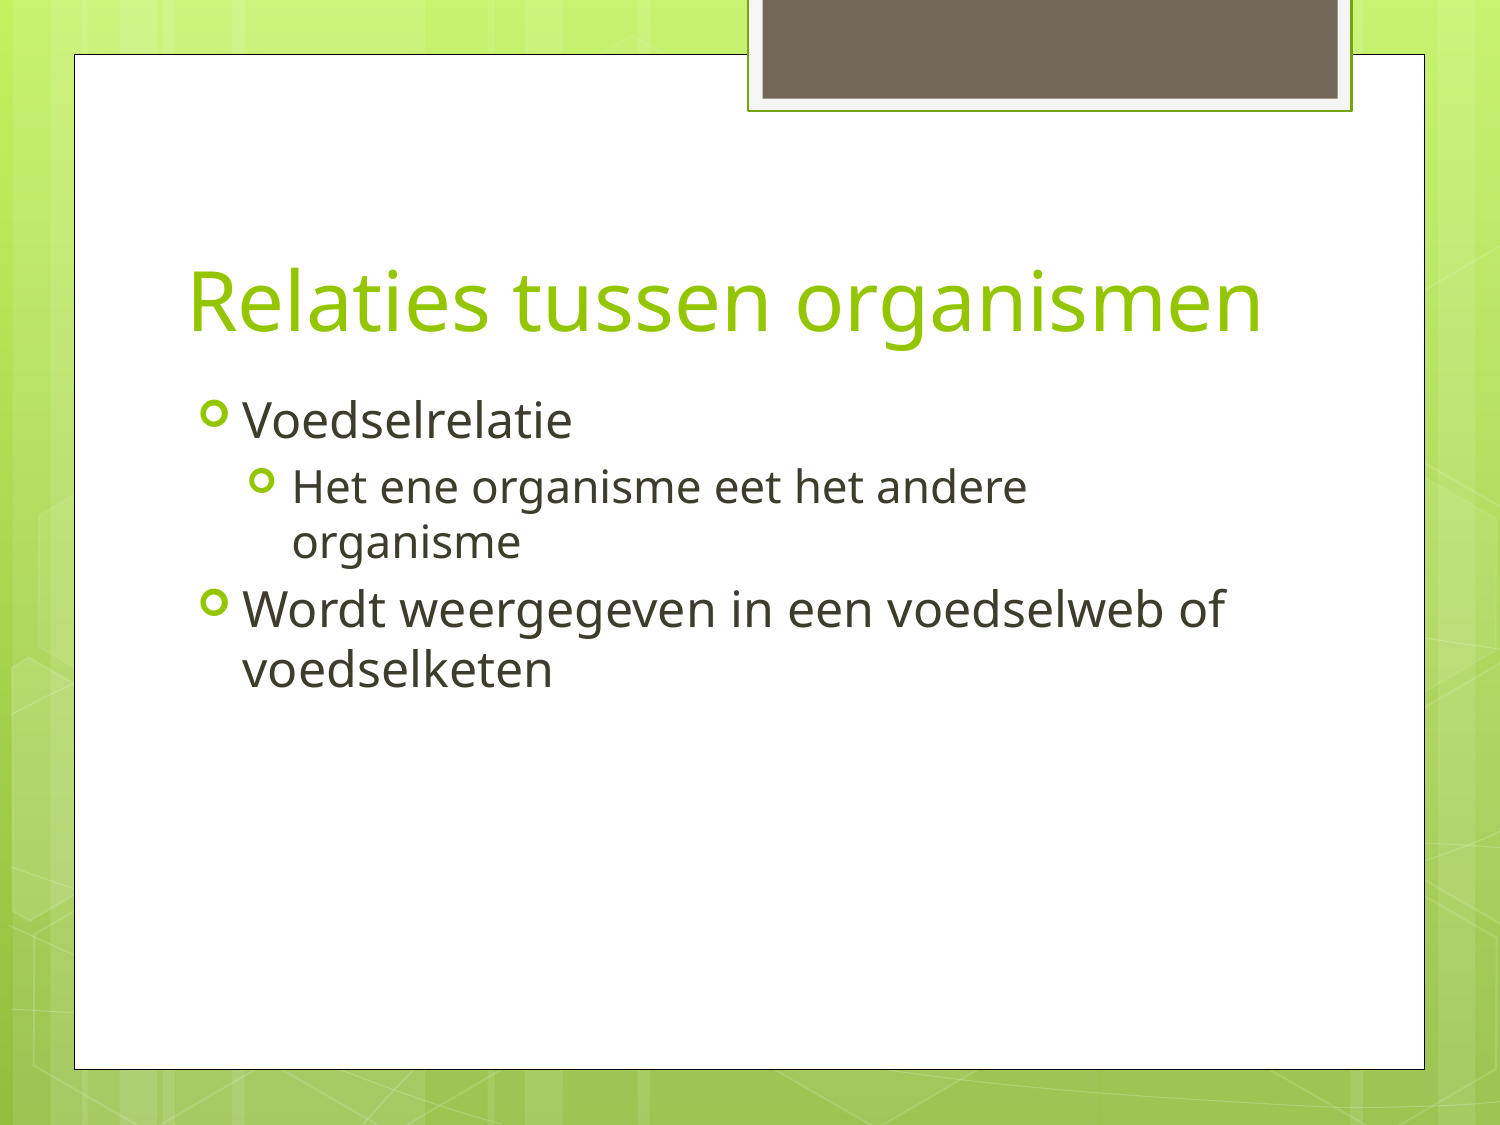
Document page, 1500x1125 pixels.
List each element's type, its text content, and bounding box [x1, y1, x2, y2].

list Voedselrelatie Het ene organisme eet het andere organisme Wordt weergegeven in een voedselweb of voedselketen [171, 381, 1283, 957]
title Relaties tussen organismen [171, 168, 1324, 357]
